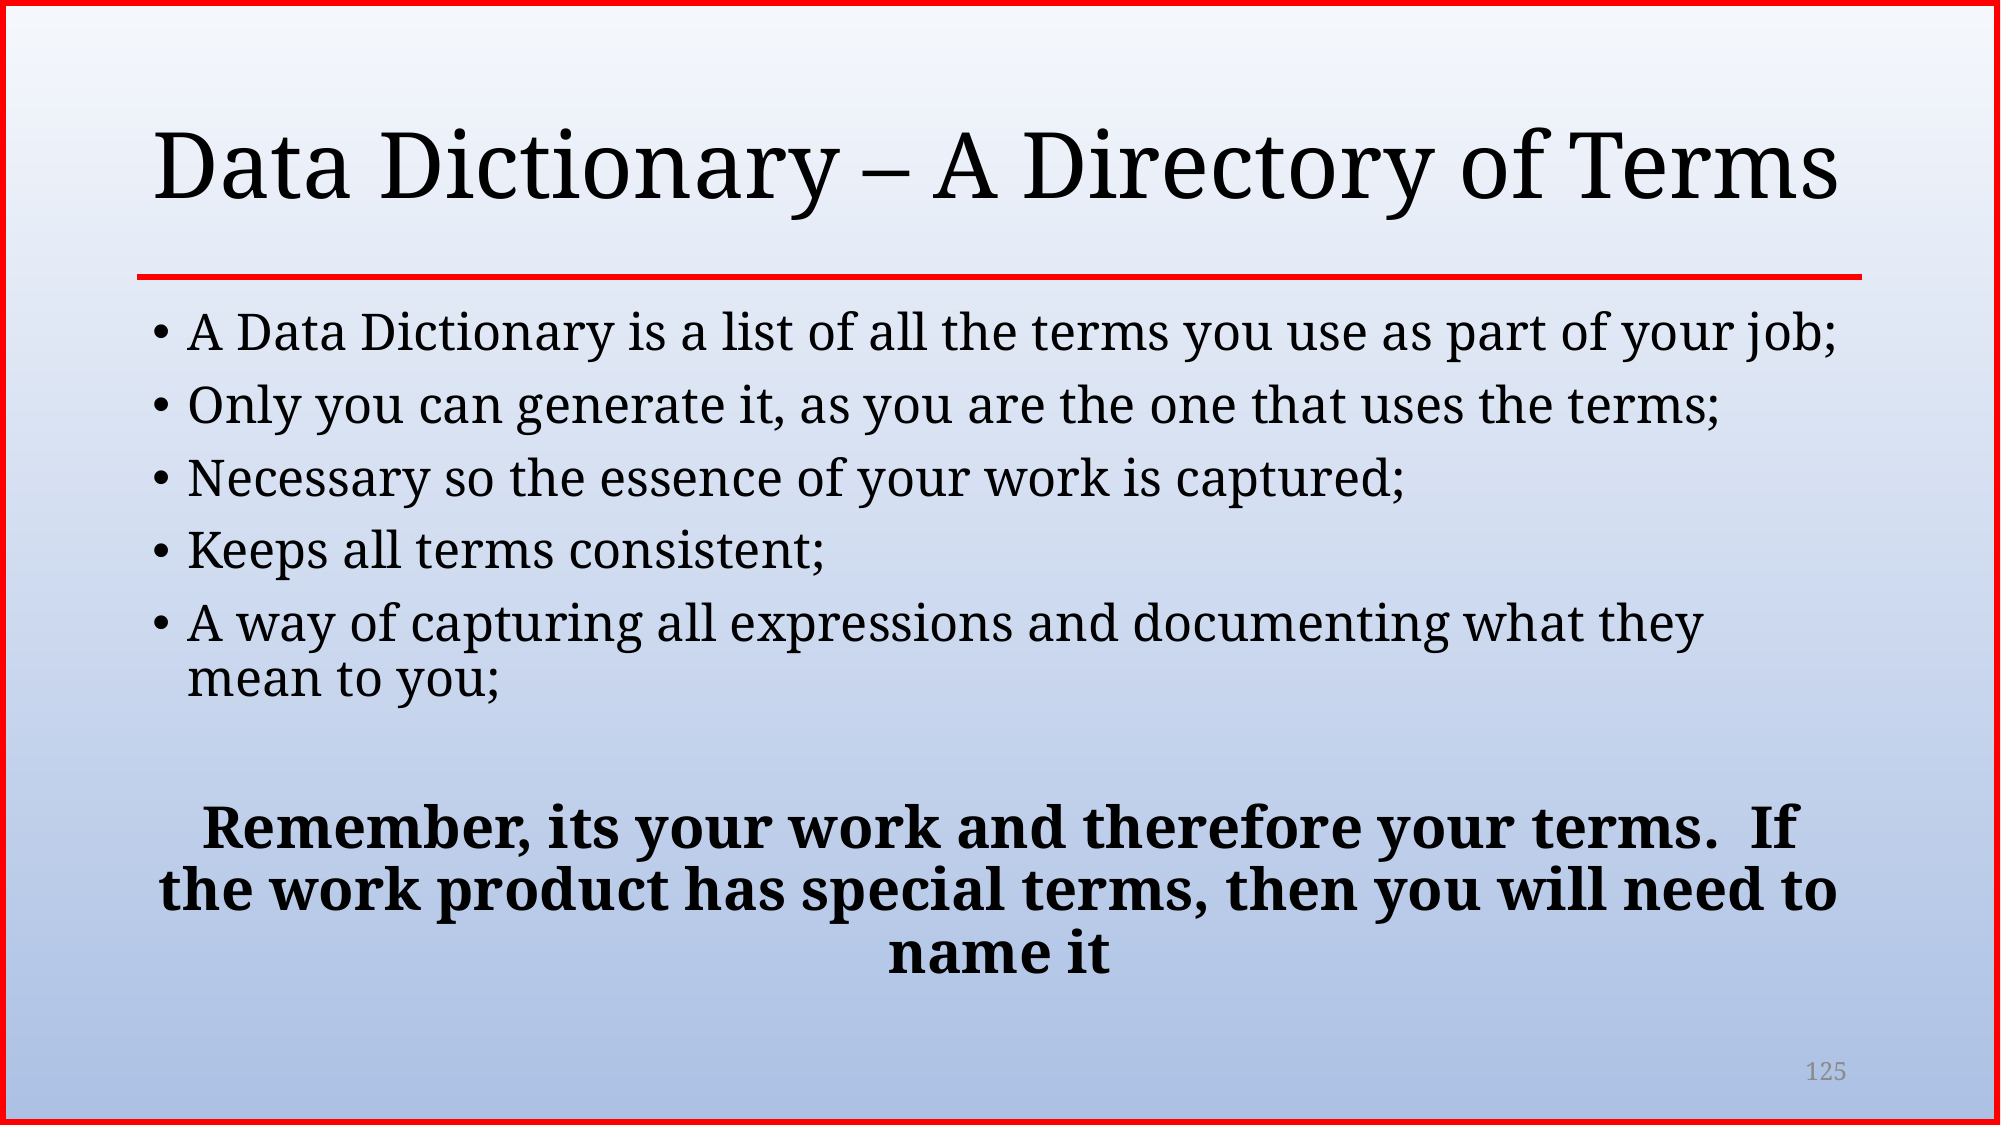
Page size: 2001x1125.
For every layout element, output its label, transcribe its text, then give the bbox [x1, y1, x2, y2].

title Data Dictionary – A Directory of Terms [137, 59, 1863, 278]
list A Data Dictionary is a list of all the terms you use as part of your job; Only you can generate it, as you are the one that uses the terms; Necessary so the essence of your work is captured; Keeps all terms consistent; A way of capturing all expressions and documenting what they mean to you; Remember, its your work and therefore your terms. If the work product has special terms, then you will need to name it [137, 299, 1863, 1014]
slide_number 125 [1412, 1042, 1863, 1103]
